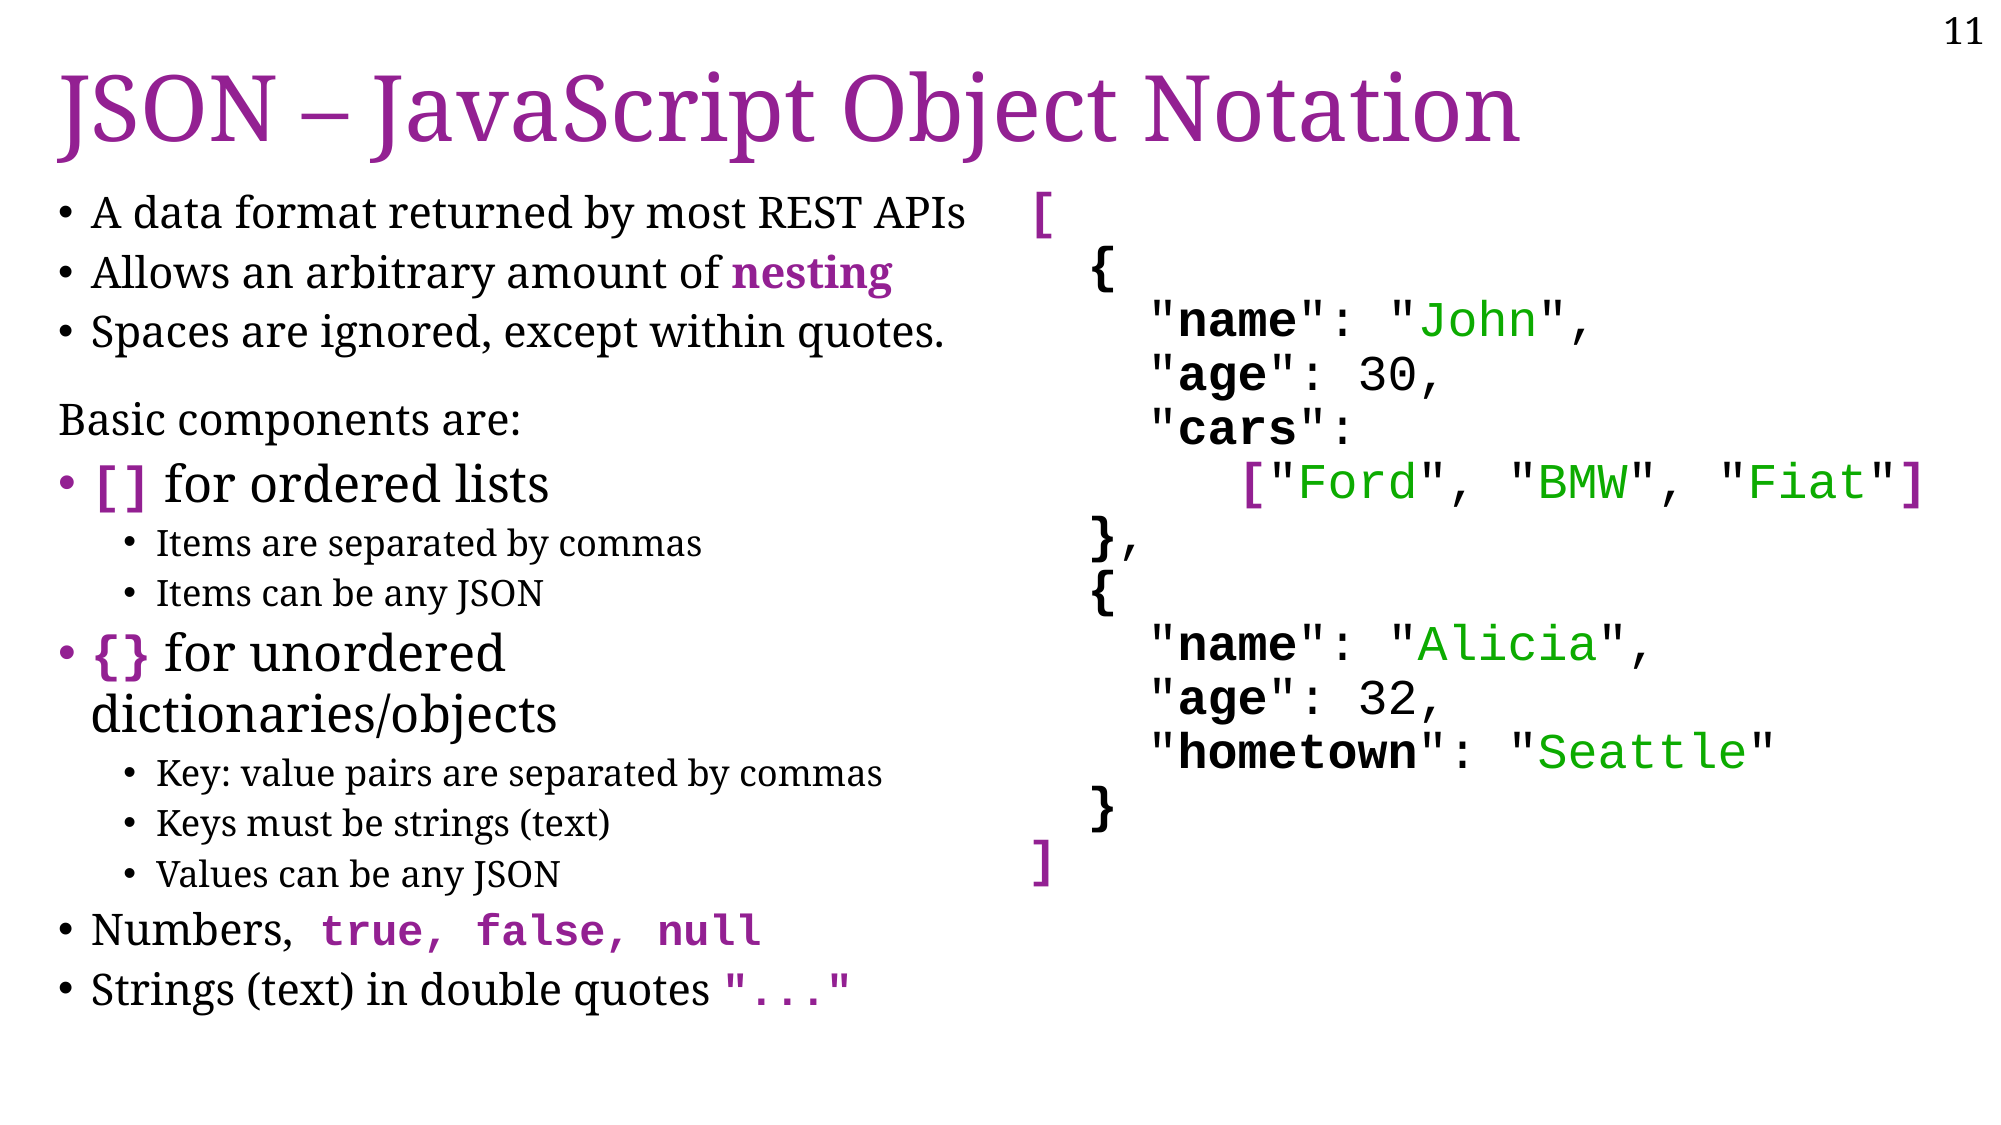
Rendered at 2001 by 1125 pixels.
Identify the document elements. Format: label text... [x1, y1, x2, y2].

text_box 11 [1901, 0, 2000, 60]
list [ { "name": "John", "age": 30, "cars": ["Ford", "BMW", "Fiat"] }, { "name": "Alicia", "age": 32, "hometown": "Seattle" } ] [1012, 177, 1953, 1101]
title JSON – JavaScript Object Notation [43, 45, 1953, 178]
list A data format returned by most REST APIs Allows an arbitrary amount of nesting Spaces are ignored, except within quotes. Basic components are: [] for ordered lists Items are separated by commas Items can be any JSON {} for unordered dictionaries/objects Key: value pairs are separated by commas Keys must be strings (text) Values can be any JSON Numbers, true, false, null Strings (text) in double quotes "..." [43, 177, 984, 1101]
